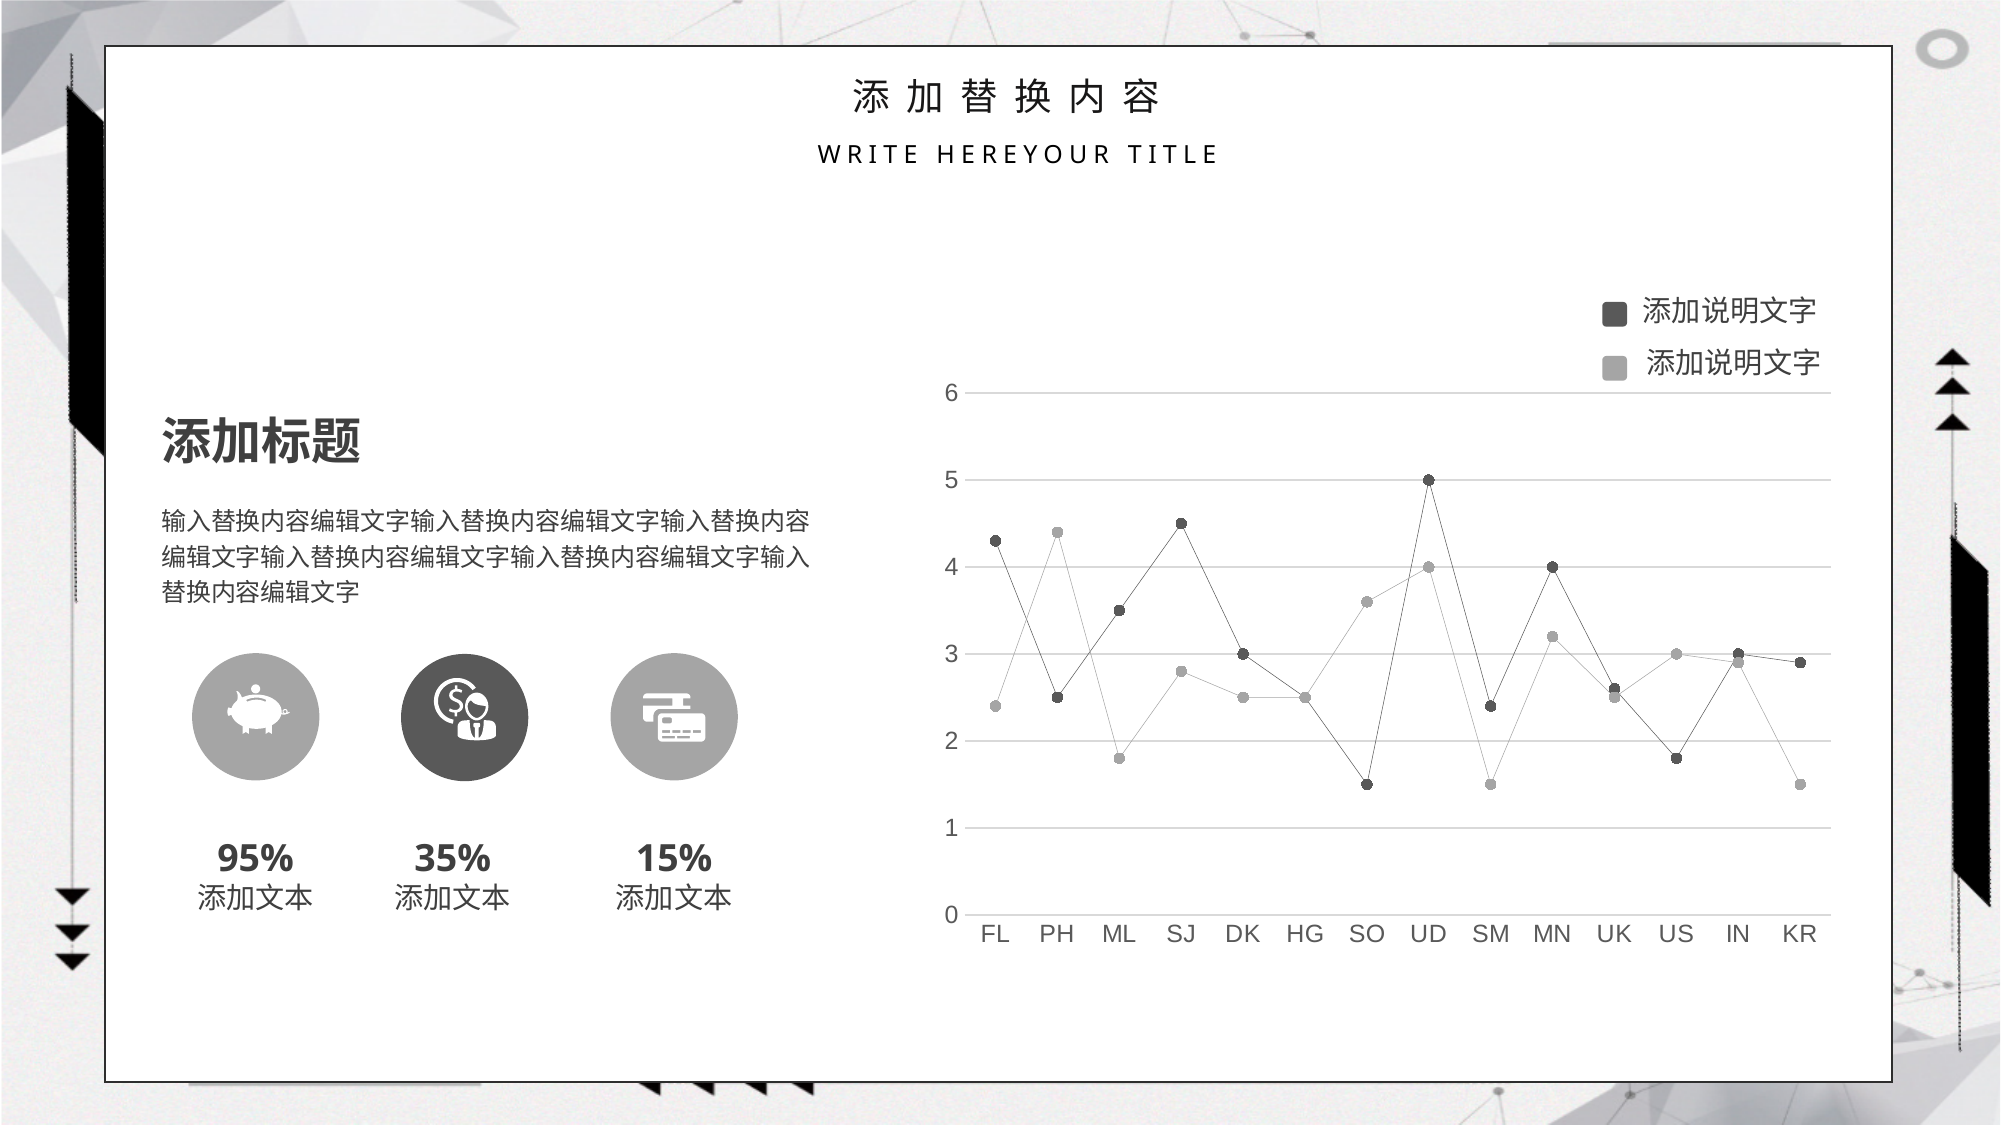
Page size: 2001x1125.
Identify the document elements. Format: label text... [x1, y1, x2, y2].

text_box [609, 652, 739, 782]
text_box [643, 693, 691, 722]
text_box 35% 添加文本 [379, 826, 527, 922]
chart [926, 368, 1850, 960]
text_box [465, 692, 489, 721]
text_box [227, 684, 290, 734]
text_box 添加标题 输入替换内容编辑文字输入替换内容编辑文字输入替换内容编辑文字输入替换内容编辑文字输入替换内容编辑文字输入替换内容编辑文字 [146, 401, 846, 615]
text_box 15% 添加文本 [600, 826, 748, 922]
text_box [433, 678, 476, 724]
text_box [191, 652, 321, 782]
text_box 添加说明文字 [1627, 285, 1834, 335]
text_box [400, 652, 530, 783]
text_box [657, 713, 706, 742]
text_box [1601, 354, 1629, 368]
text_box [457, 720, 496, 741]
picture [0, 0, 2001, 1125]
text_box 95% 添加文本 [182, 826, 330, 922]
text_box 添加说明文字 [1631, 337, 1837, 368]
text_box [1601, 300, 1629, 328]
